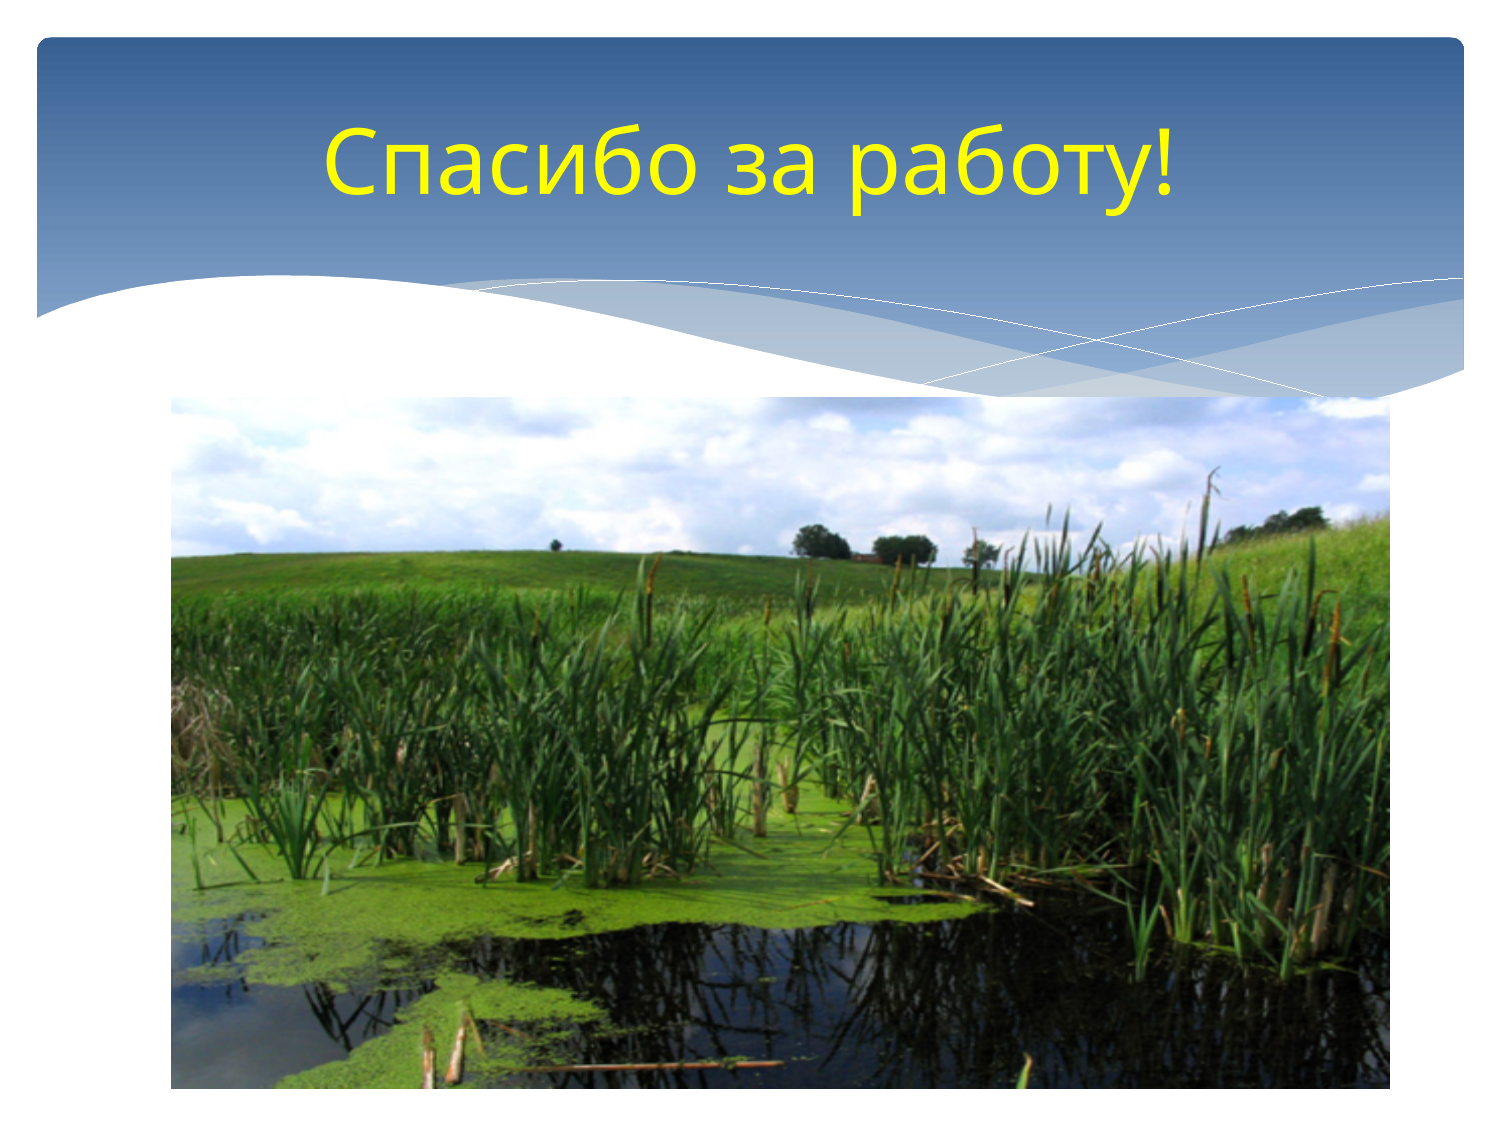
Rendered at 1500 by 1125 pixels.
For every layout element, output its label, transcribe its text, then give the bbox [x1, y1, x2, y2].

title Спасибо за работу! [74, 55, 1426, 262]
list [170, 396, 1391, 1089]
